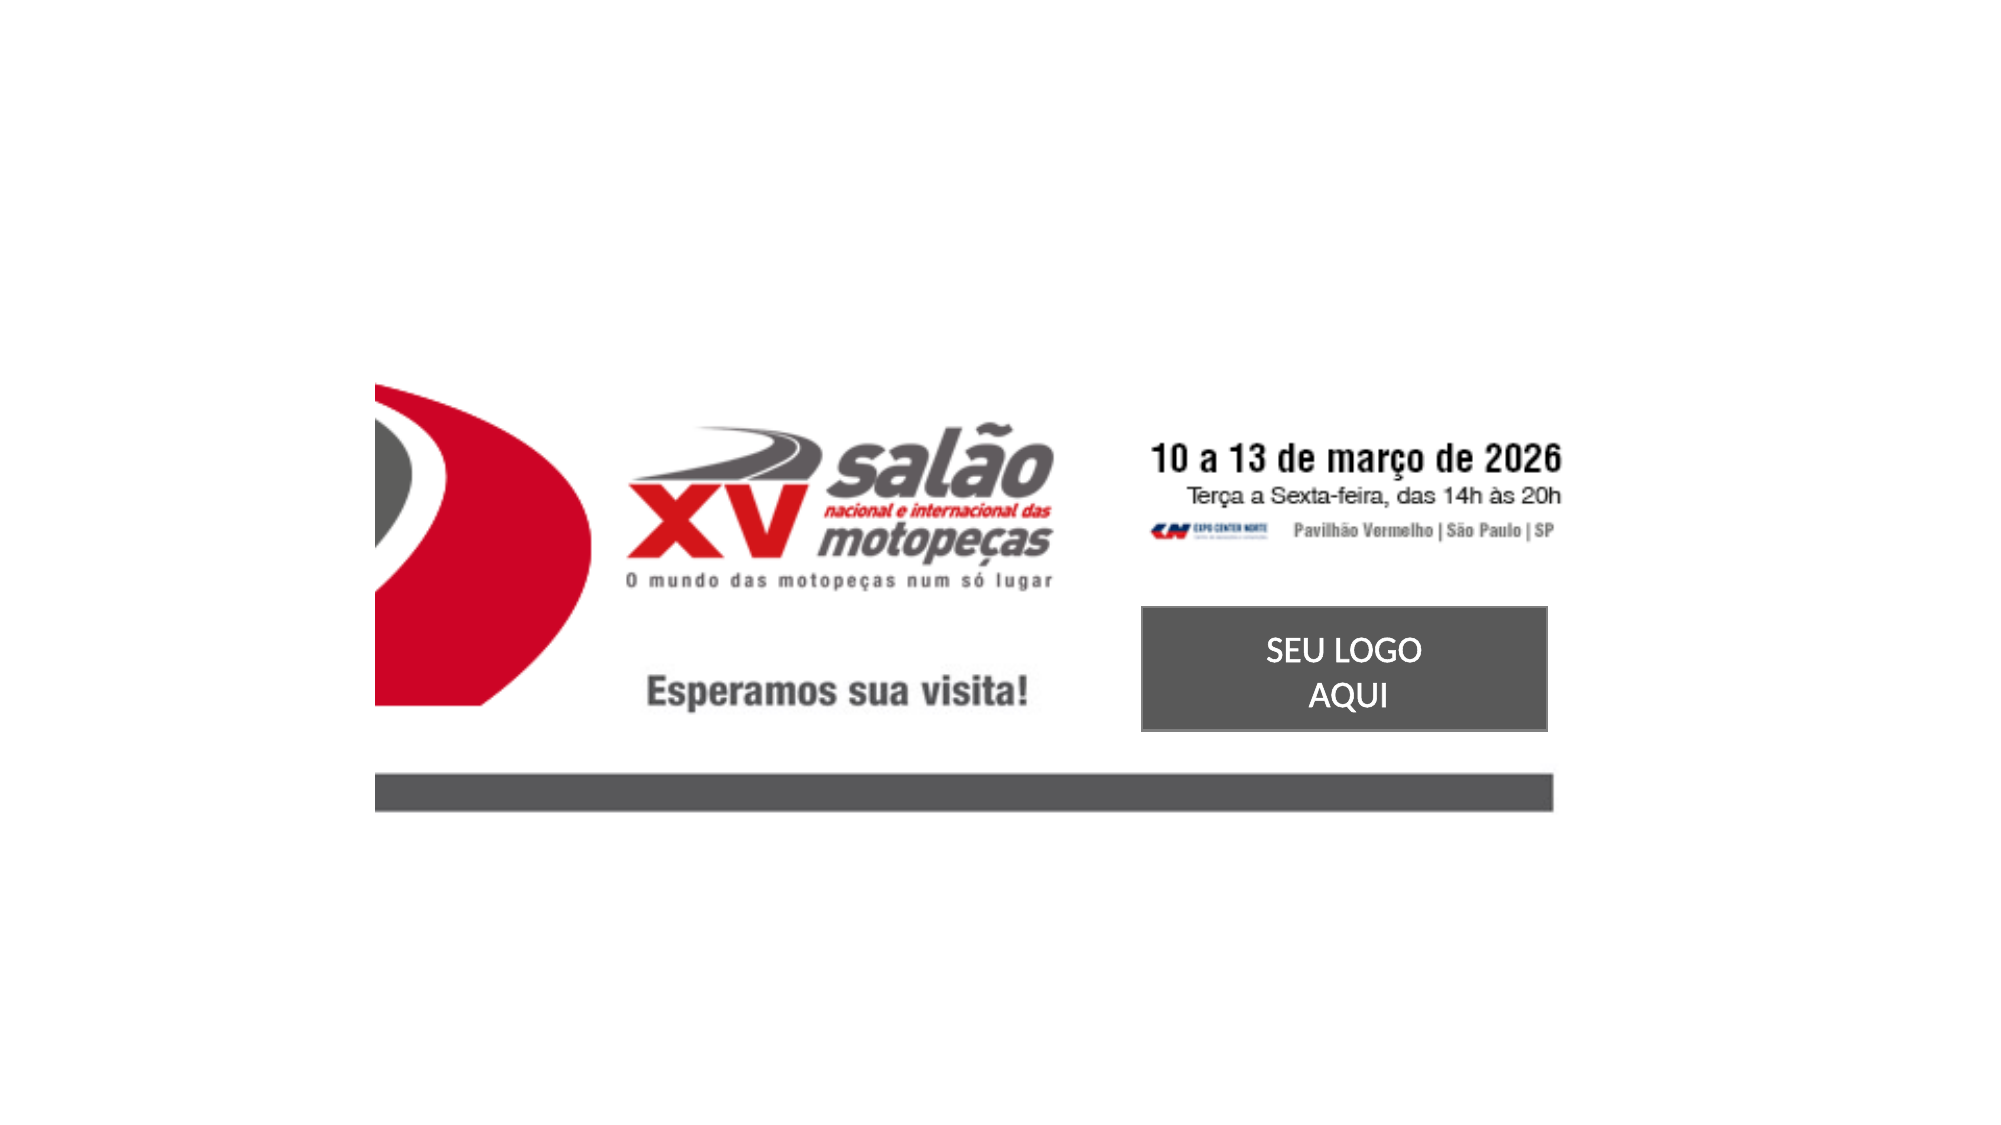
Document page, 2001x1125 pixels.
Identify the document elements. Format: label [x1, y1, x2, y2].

picture [374, 280, 1626, 844]
